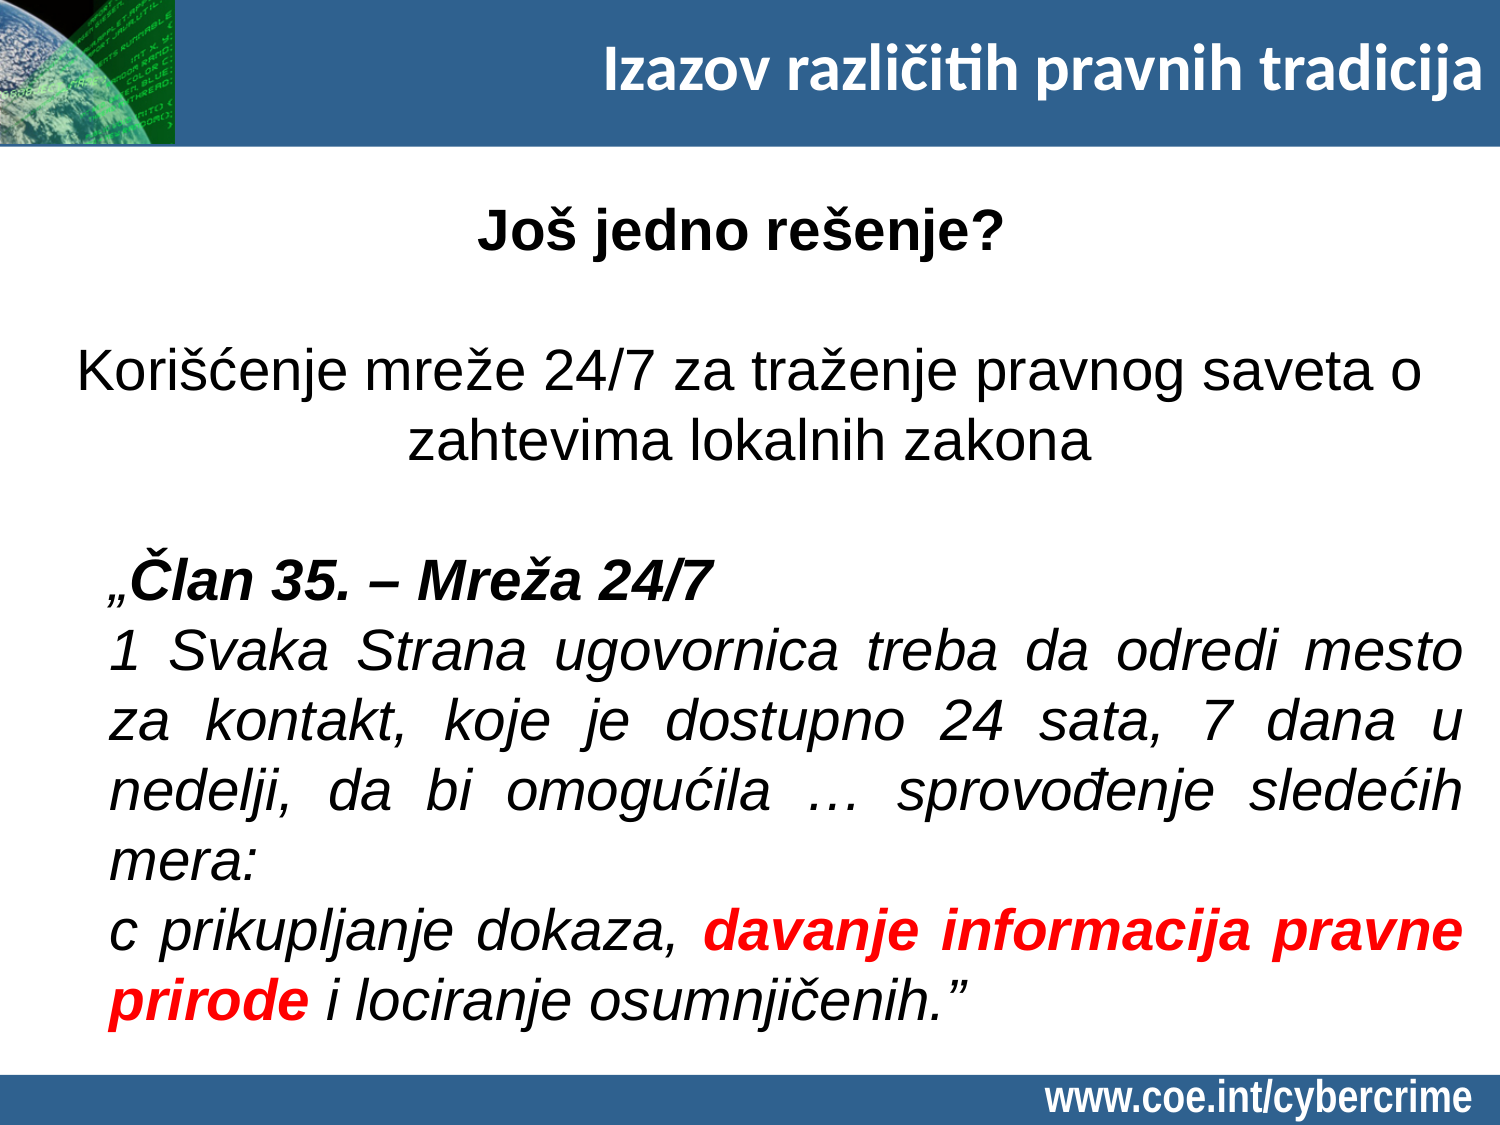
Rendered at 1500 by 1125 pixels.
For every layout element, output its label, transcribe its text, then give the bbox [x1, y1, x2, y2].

text_box www.coe.int/cybercrime [1030, 1059, 1500, 1125]
text_box Još jedno rešenje? Korišćenje mreže 24/7 za traženje pravnog saveta o zahtevima lokalnih zakona „Član 35. – Mreža 24/7 1 Svaka Strana ugovornica treba da odredi mesto za kontakt, koje je dostupno 24 sata, 7 dana u nedelji, da bi omogućila … sprovođenje sledećih mera: c prikupljanje dokaza, davanje informacija pravne prirode i lociranje osumnjičenih.” [19, 185, 1481, 1040]
picture [0, 0, 175, 144]
text_box Izazov različitih pravnih tradicija [177, 0, 1500, 149]
text_box [0, 1073, 1030, 1125]
